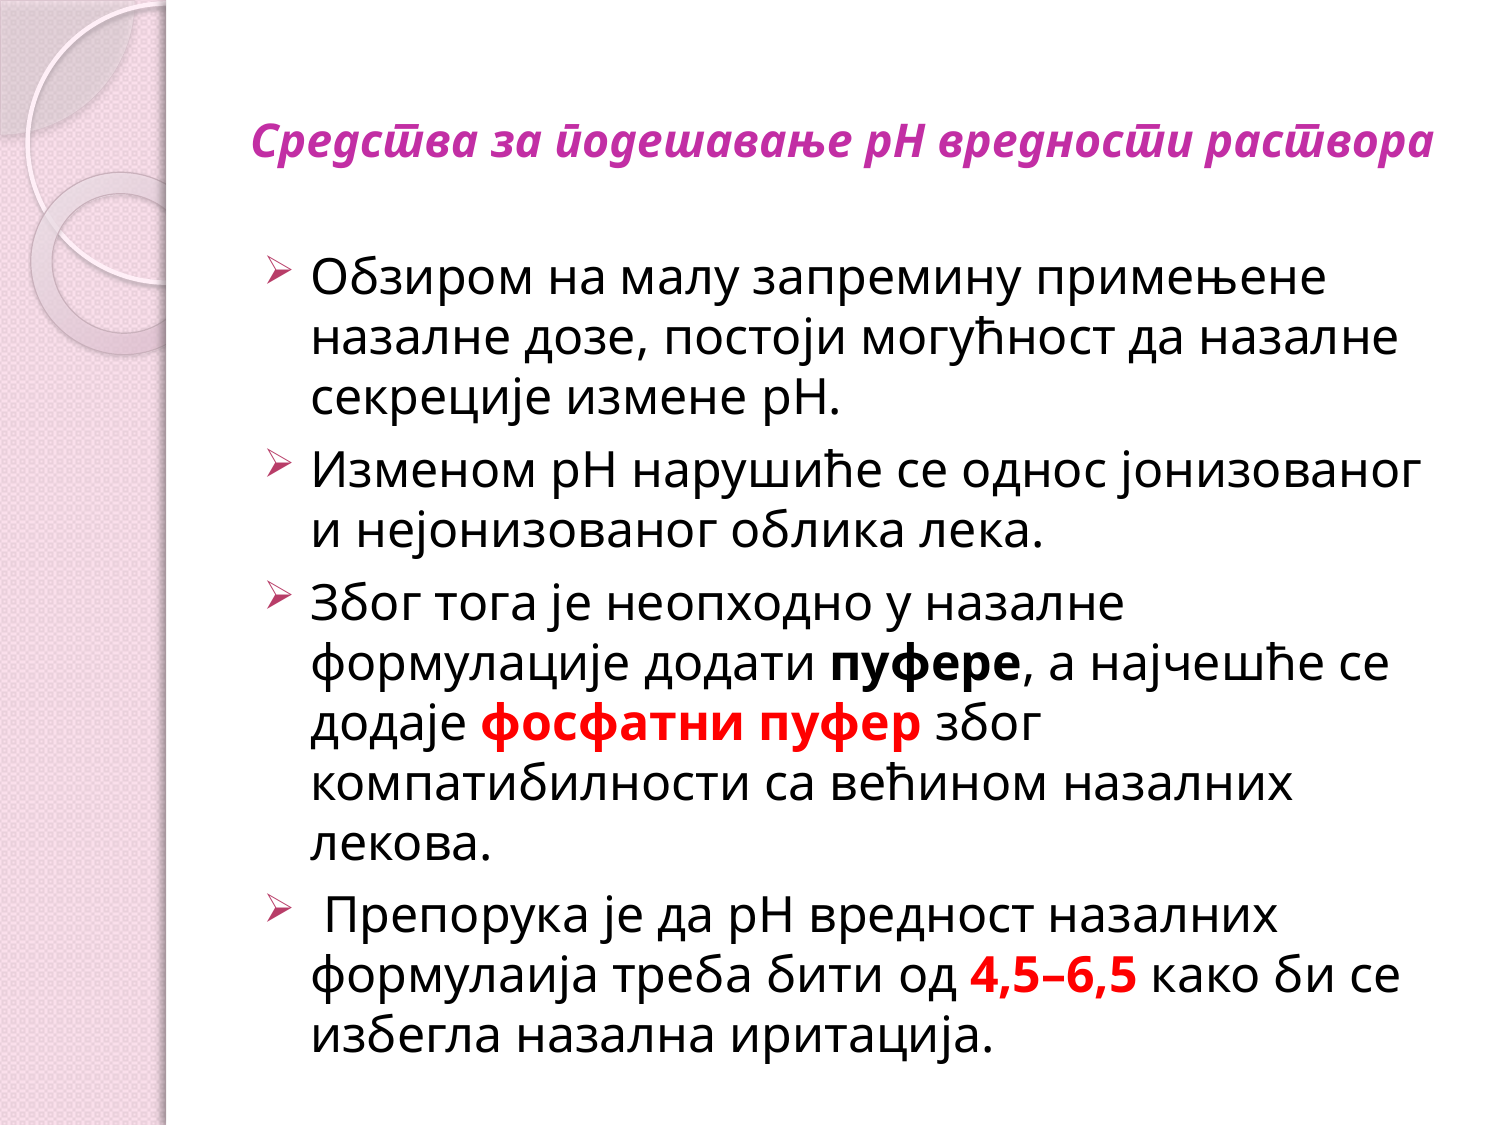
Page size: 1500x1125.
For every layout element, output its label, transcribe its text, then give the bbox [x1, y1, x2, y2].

list Обзиром на малу запремину примењене назалне дозе, постоји могућност да назалне секреције измене pH. Изменом pH нарушиће се однос јонизованог и нејонизованог облика лека. Због тога је неопходно у назалне формулације додати пуфере, а најчешће се додаје фосфатни пуфер због компатибилности са већином назалних лекова. Препорука је да pH вредност назалних формулаија треба бити од 4,5–6,5 како би се избегла назална иритација. [235, 237, 1466, 1025]
title Средства за подешавање pH вредности раствора [235, 45, 1466, 233]
